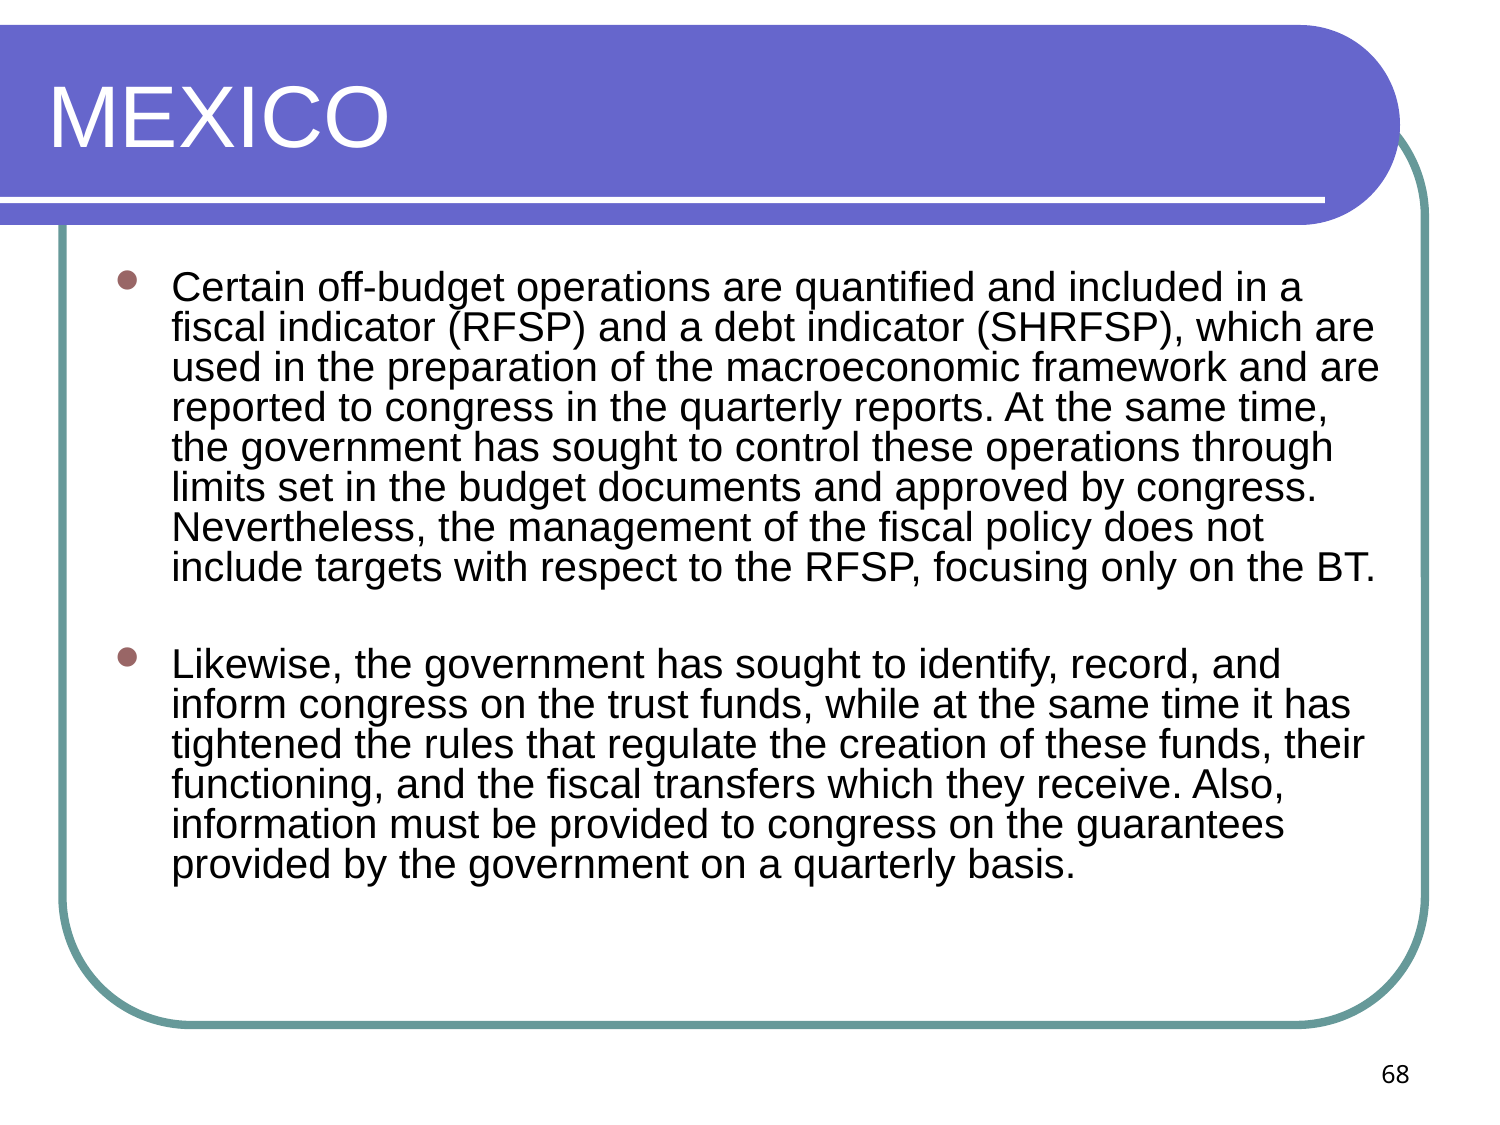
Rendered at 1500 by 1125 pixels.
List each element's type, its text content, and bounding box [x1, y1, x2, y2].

list Certain off-budget operations are quantified and included in a fiscal indicator (RFSP) and a debt indicator (SHRFSP), which are used in the preparation of the macroeconomic framework and are reported to congress in the quarterly reports. At the same time, the government has sought to control these operations through limits set in the budget documents and approved by congress. Nevertheless, the management of the fiscal policy does not include targets with respect to the RFSP, focusing only on the BT. Likewise, the government has sought to identify, record, and inform congress on the trust funds, while at the same time it has tightened the rules that regulate the creation of these funds, their functioning, and the fiscal transfers which they receive. Also, information must be provided to congress on the guarantees provided by the government on a quarterly basis. [99, 262, 1401, 988]
title MEXICO [31, 37, 1348, 188]
slide_number 68 [1074, 1024, 1426, 1101]
